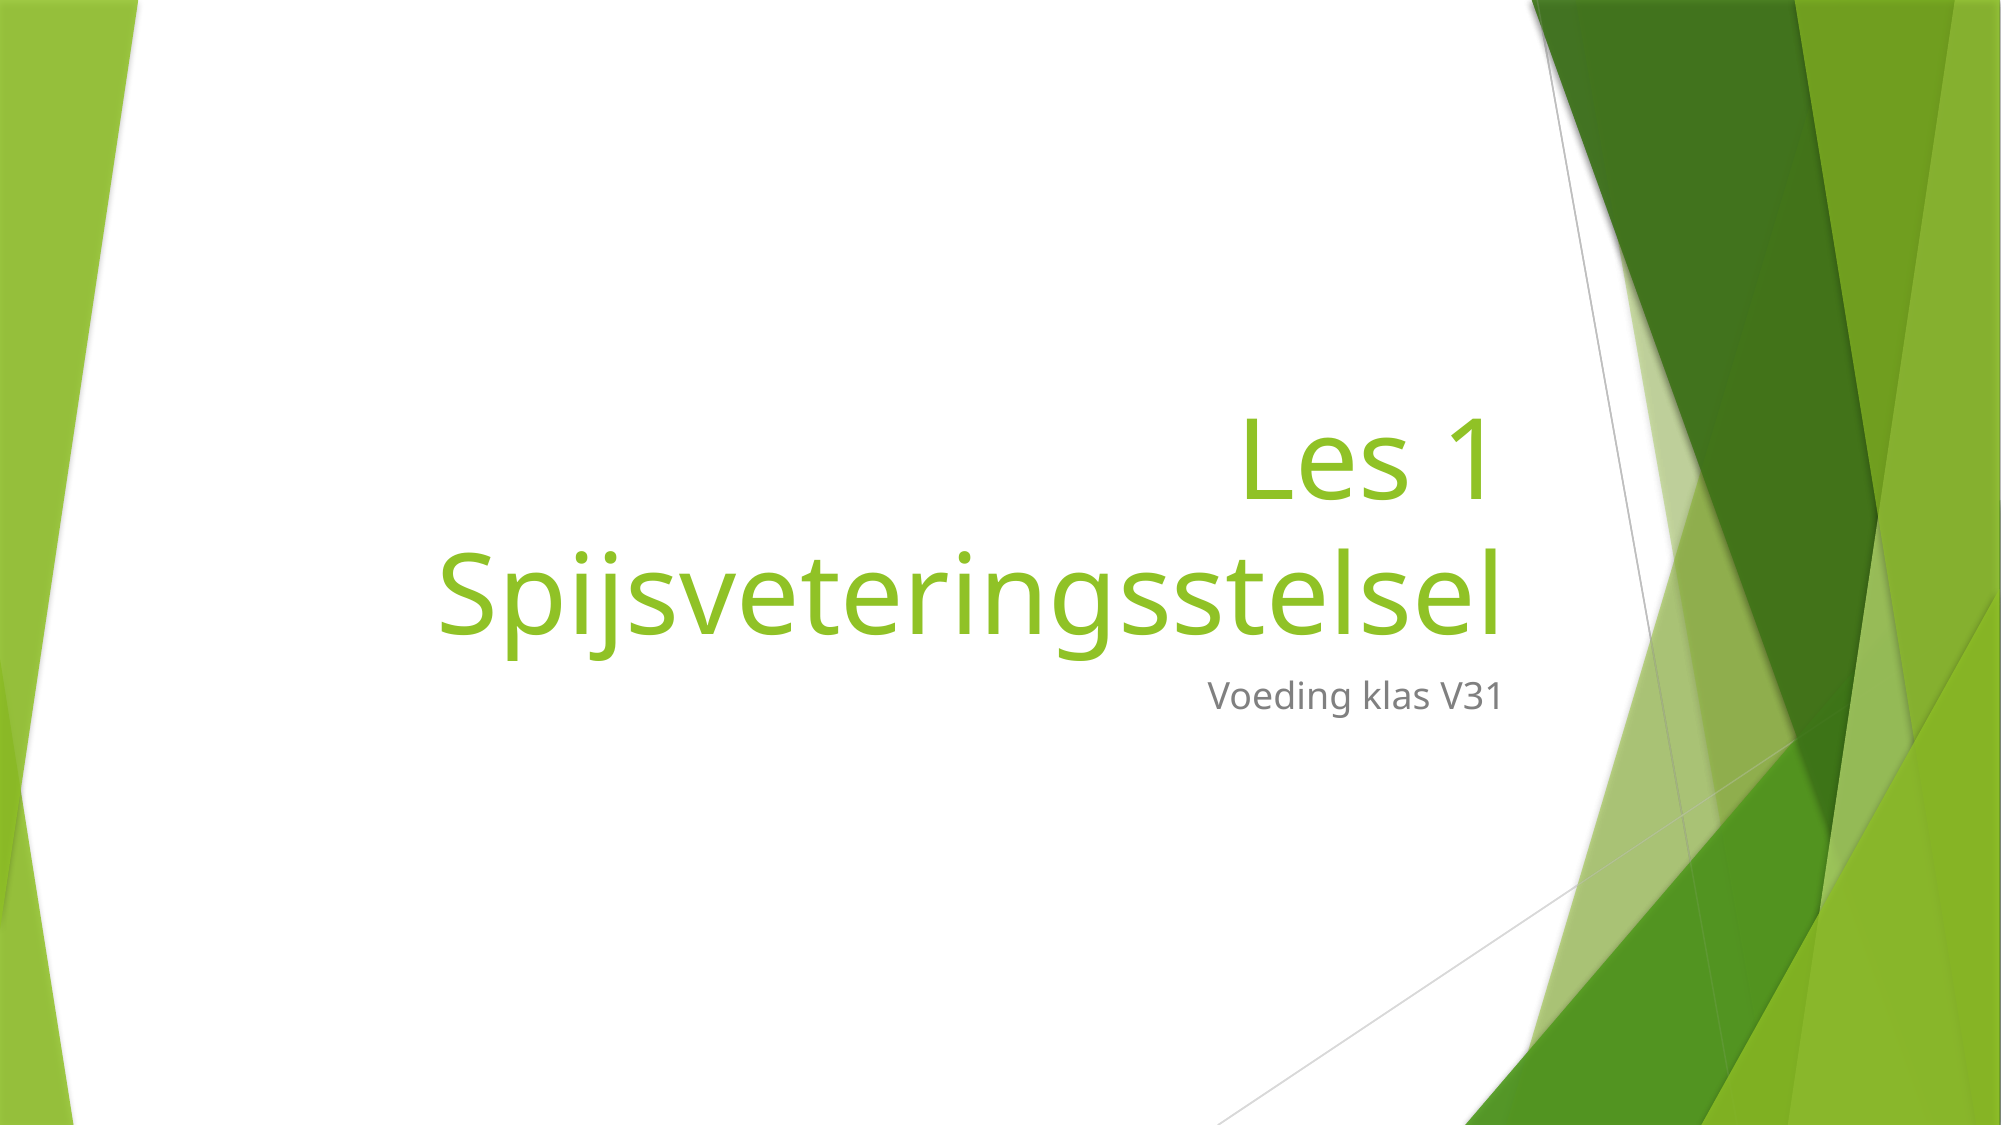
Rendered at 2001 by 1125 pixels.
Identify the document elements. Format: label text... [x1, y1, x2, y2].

title Les 1 Spijsveteringsstelsel [247, 394, 1522, 664]
subtitle Voeding klas V31 [247, 664, 1522, 845]
